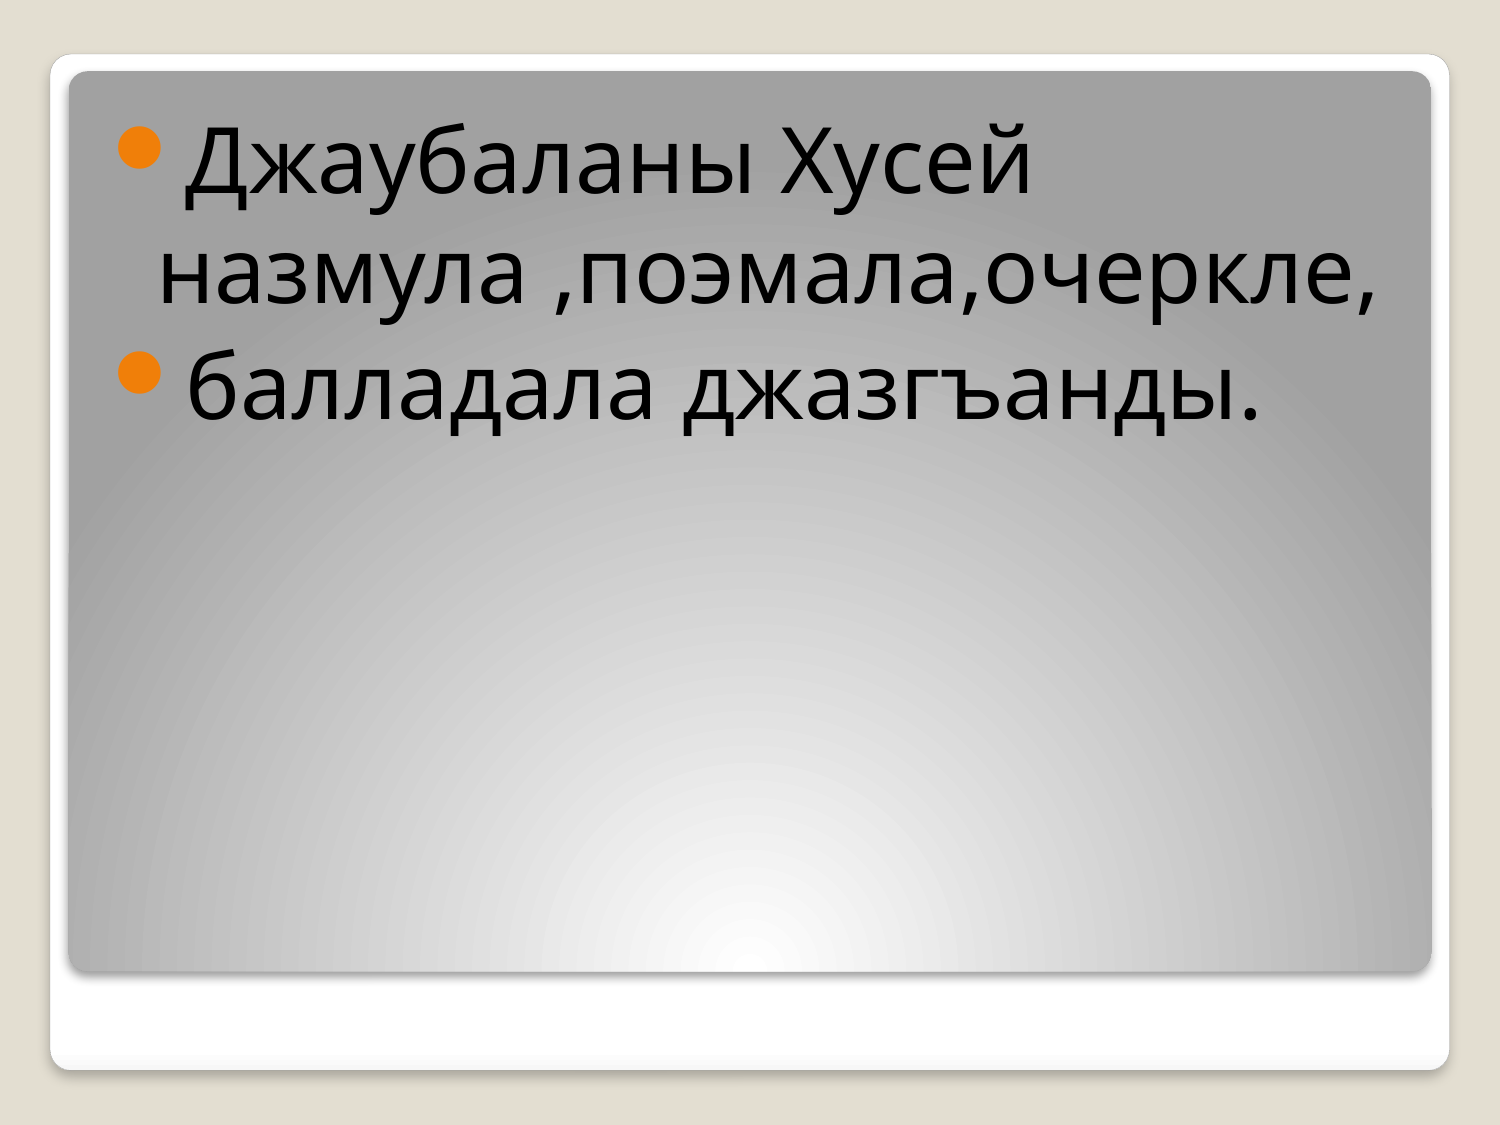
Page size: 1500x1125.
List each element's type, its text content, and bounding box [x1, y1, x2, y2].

list Джаубаланы Хусей назмула ,поэмала,очеркле, балладала джазгъанды. [82, 86, 1425, 774]
